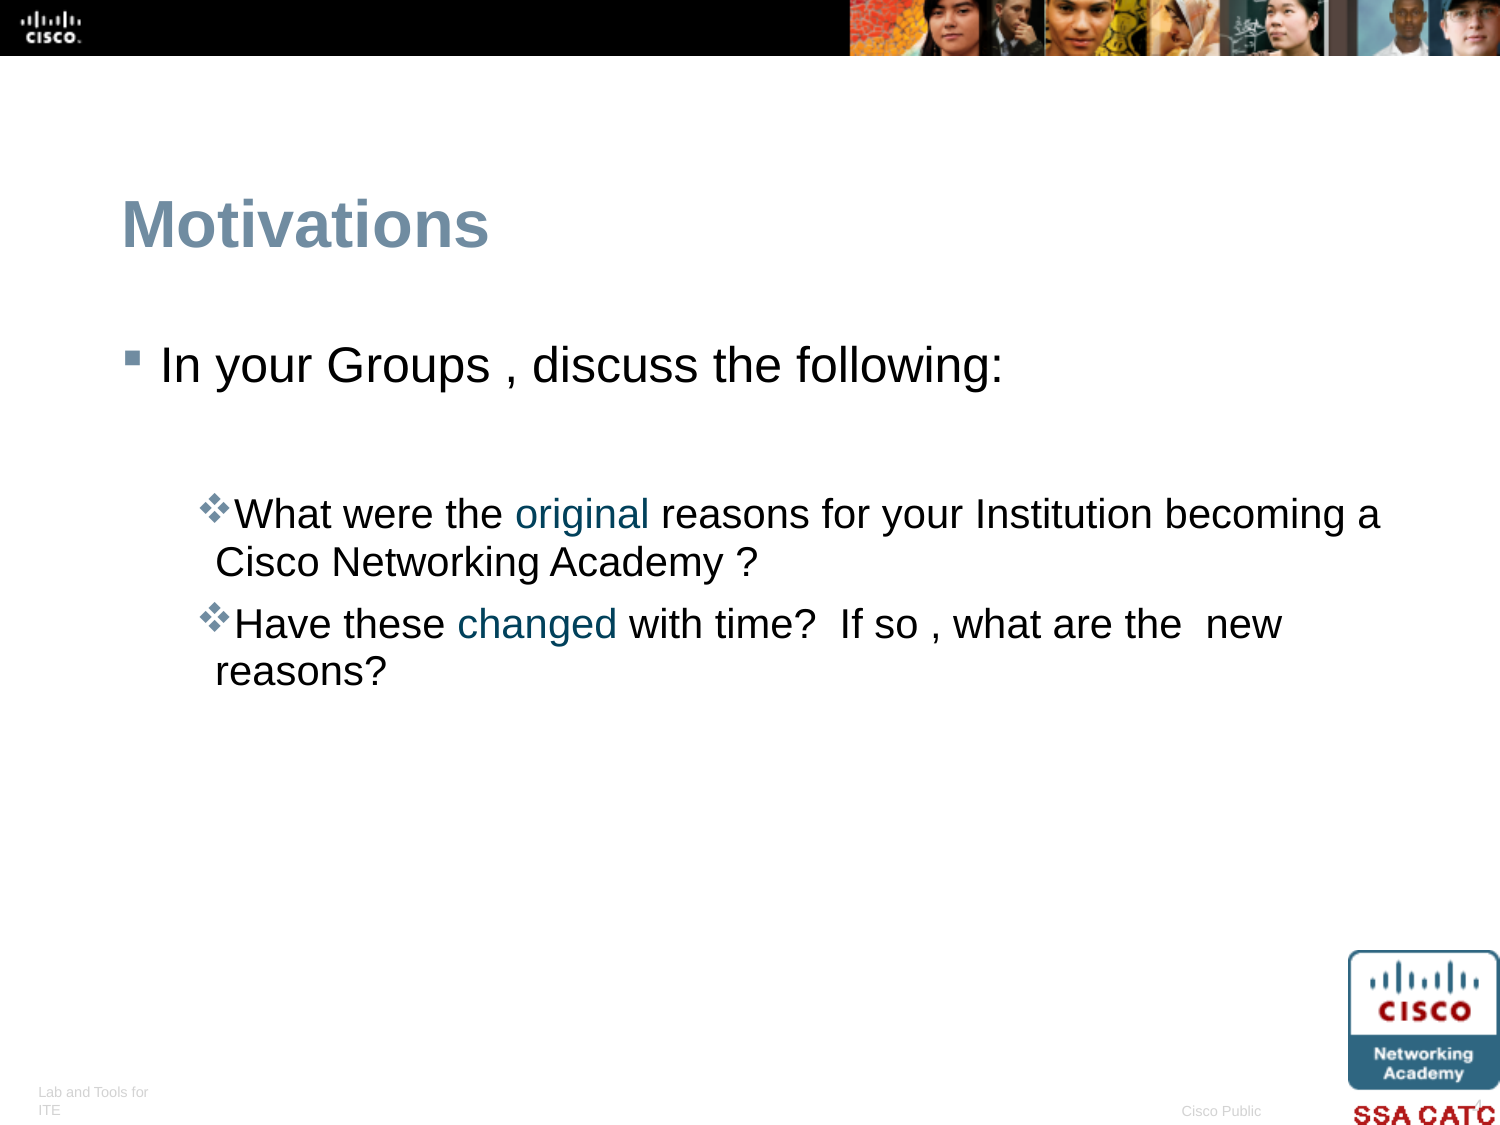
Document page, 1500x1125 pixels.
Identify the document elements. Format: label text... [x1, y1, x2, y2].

list In your Groups , discuss the following: What were the original reasons for your Institution becoming a Cisco Networking Academy ? Have these changed with time? If so , what are the new reasons? [107, 330, 1411, 917]
title Motivations [107, 130, 1444, 269]
picture [1348, 950, 1500, 1125]
picture [0, 0, 1500, 56]
